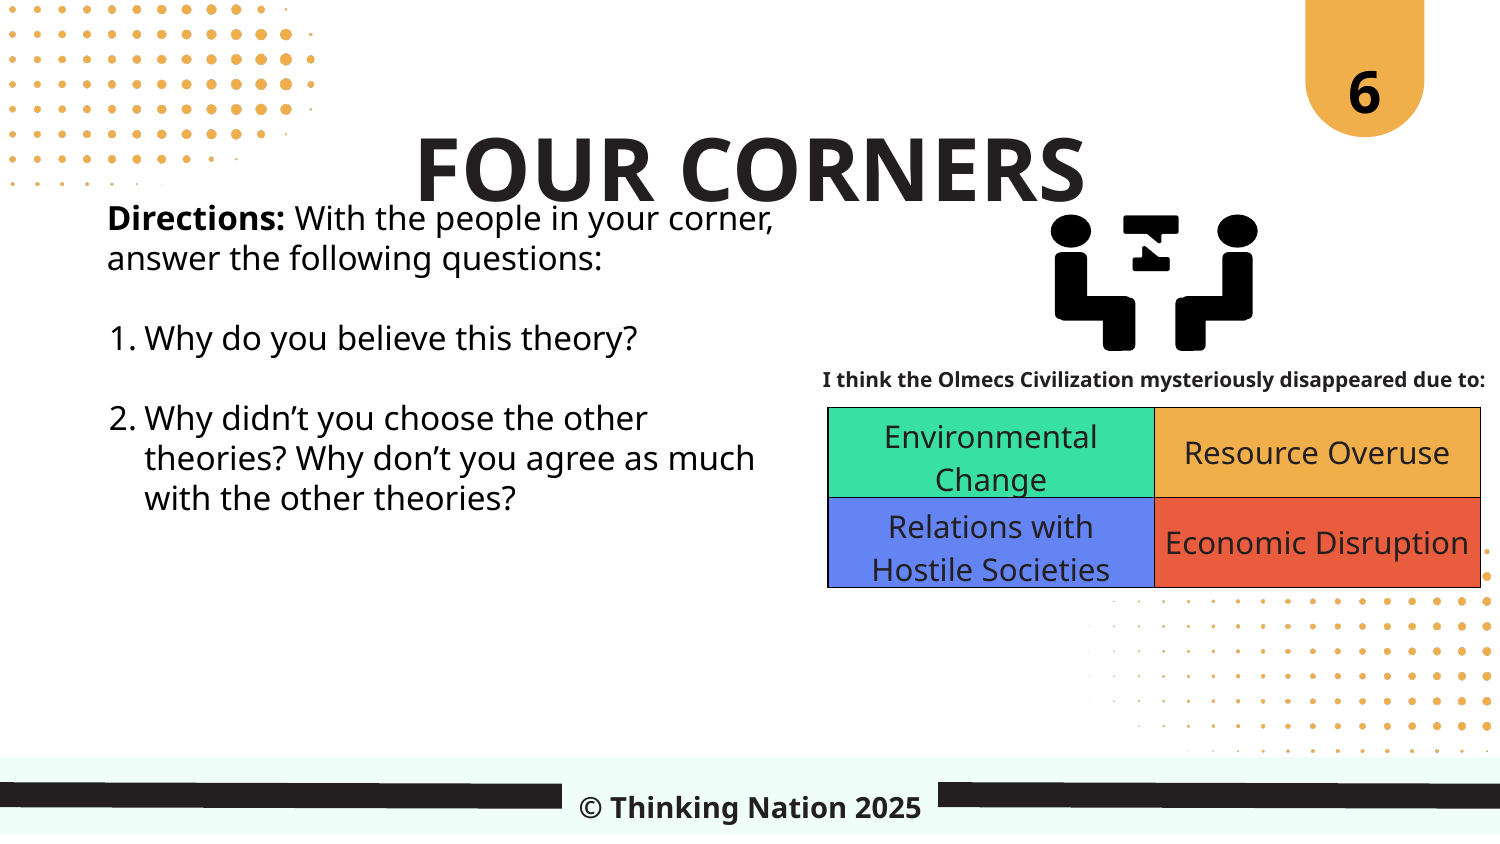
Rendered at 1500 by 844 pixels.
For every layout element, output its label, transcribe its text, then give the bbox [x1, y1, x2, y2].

table_cell Relations with Hostile Societies [829, 498, 1154, 587]
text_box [0, 756, 1500, 835]
table_header Resource Overuse [1155, 408, 1480, 497]
text_box FOUR CORNERS [209, 71, 1291, 219]
table_cell Economic Disruption [1155, 498, 1480, 587]
text_box I think the Olmecs Civilization mysteriously disappeared due to: [807, 366, 1500, 417]
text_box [1051, 204, 1258, 351]
table_header Environmental Change [829, 408, 1154, 497]
text_box [1064, 549, 1500, 754]
text_box Directions: With the people in your corner, answer the following questions: Why do you believe this theory? Why didn’t you choose the other theories? Why don’t you agree as much with the other theories? [99, 190, 807, 720]
text_box [0, 0, 315, 186]
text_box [1300, 0, 1430, 138]
